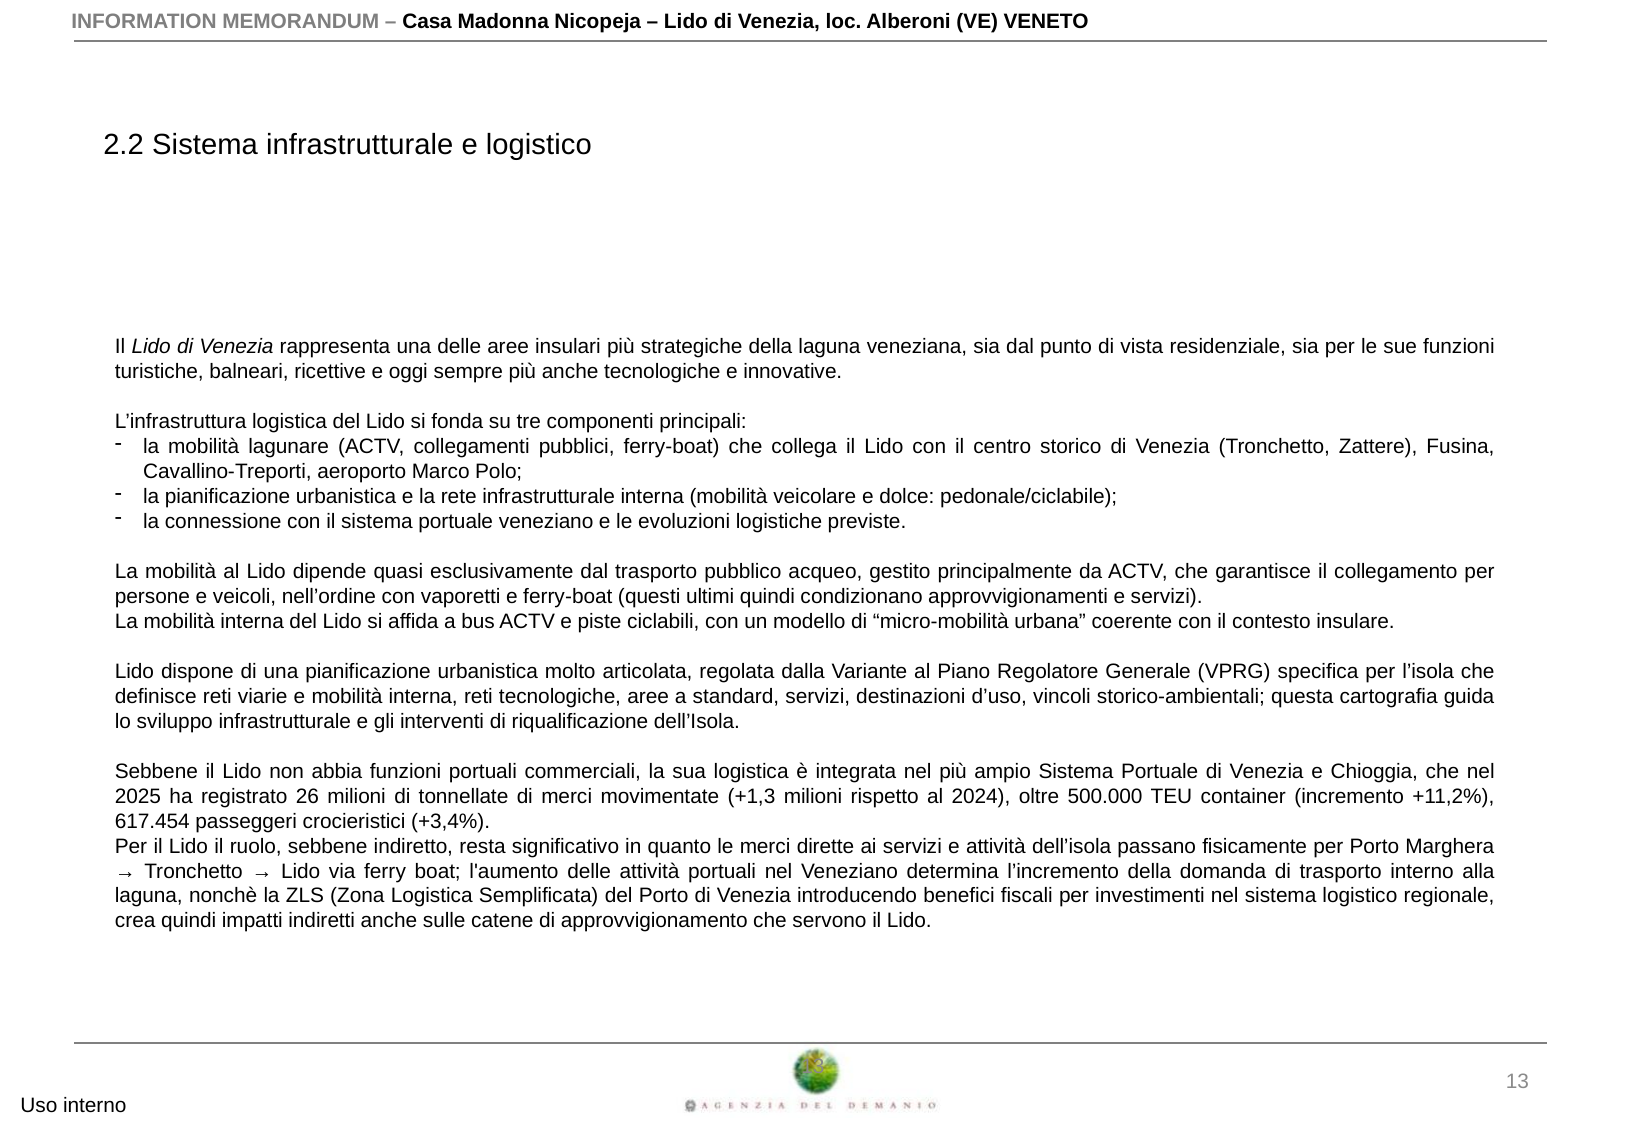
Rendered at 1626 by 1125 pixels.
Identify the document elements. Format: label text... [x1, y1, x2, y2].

text_box 2.2 Sistema infrastrutturale e logistico [88, 118, 783, 168]
text_box Il Lido di Venezia rappresenta una delle aree insulari più strategiche della laguna veneziana, sia dal punto di vista residenziale, sia per le sue funzioni turistiche, balneari, ricettive e oggi sempre più anche tecnologiche e innovative. L’infrastruttura logistica del Lido si fonda su tre componenti principali: la mobilità lagunare (ACTV, collegamenti pubblici, ferry-boat) che collega il Lido con il centro storico di Venezia (Tronchetto, Zattere), Fusina, Cavallino-Treporti, aeroporto Marco Polo; la pianificazione urbanistica e la rete infrastrutturale interna (mobilità veicolare e dolce: pedonale/ciclabile); la connessione con il sistema portuale veneziano e le evoluzioni logistiche previste. La mobilità al Lido dipende quasi esclusivamente dal trasporto pubblico acqueo, gestito principalmente da ACTV, che garantisce il collegamento per persone e veicoli, nell’ordine con vaporetti e ferry-boat (questi ultimi quindi condizionano approvvigionamenti e servizi). La mobilità interna del Lido si affida a bus ACTV e piste ciclabili, con un modello di “micro-mobilità urbana” coerente con il contesto insulare. Lido dispone di una pianificazione urbanistica molto articolata, regolata dalla Variante al Piano Regolatore Generale (VPRG) specifica per l’isola che definisce reti viarie e mobilità interna, reti tecnologiche, aree a standard, servizi, destinazioni d’uso, vincoli storico-ambientali; questa cartografia guida lo sviluppo infrastrutturale e gli interventi di riqualificazione dell’Isola. Sebbene il Lido non abbia funzioni portuali commerciali, la sua logistica è integrata nel più ampio Sistema Portuale di Venezia e Chioggia, che nel 2025 ha registrato 26 milioni di tonnellate di merci movimentate (+1,3 milioni rispetto al 2024), oltre 500.000 TEU container (incremento +11,2%), 617.454 passeggeri crocieristici (+3,4%). Per il Lido il ruolo, sebbene indiretto, resta significativo in quanto le merci dirette ai servizi e attività dell’isola passano fisicamente per Porto Marghera → Tronchetto → Lido via ferry boat; l'aumento delle attività portuali nel Veneziano determina l’incremento della domanda di trasporto interno alla laguna, nonchè la ZLS (Zona Logistica Semplificata) del Porto di Venezia introducendo benefici fiscali per investimenti nel sistema logistico regionale, crea quindi impatti indiretti anche sulle catene di approvvigionamento che servono il Lido. [100, 325, 1510, 966]
picture [676, 1095, 944, 1118]
slide_number 13 [1164, 1049, 1544, 1110]
text_box 13 [623, 1034, 1003, 1095]
